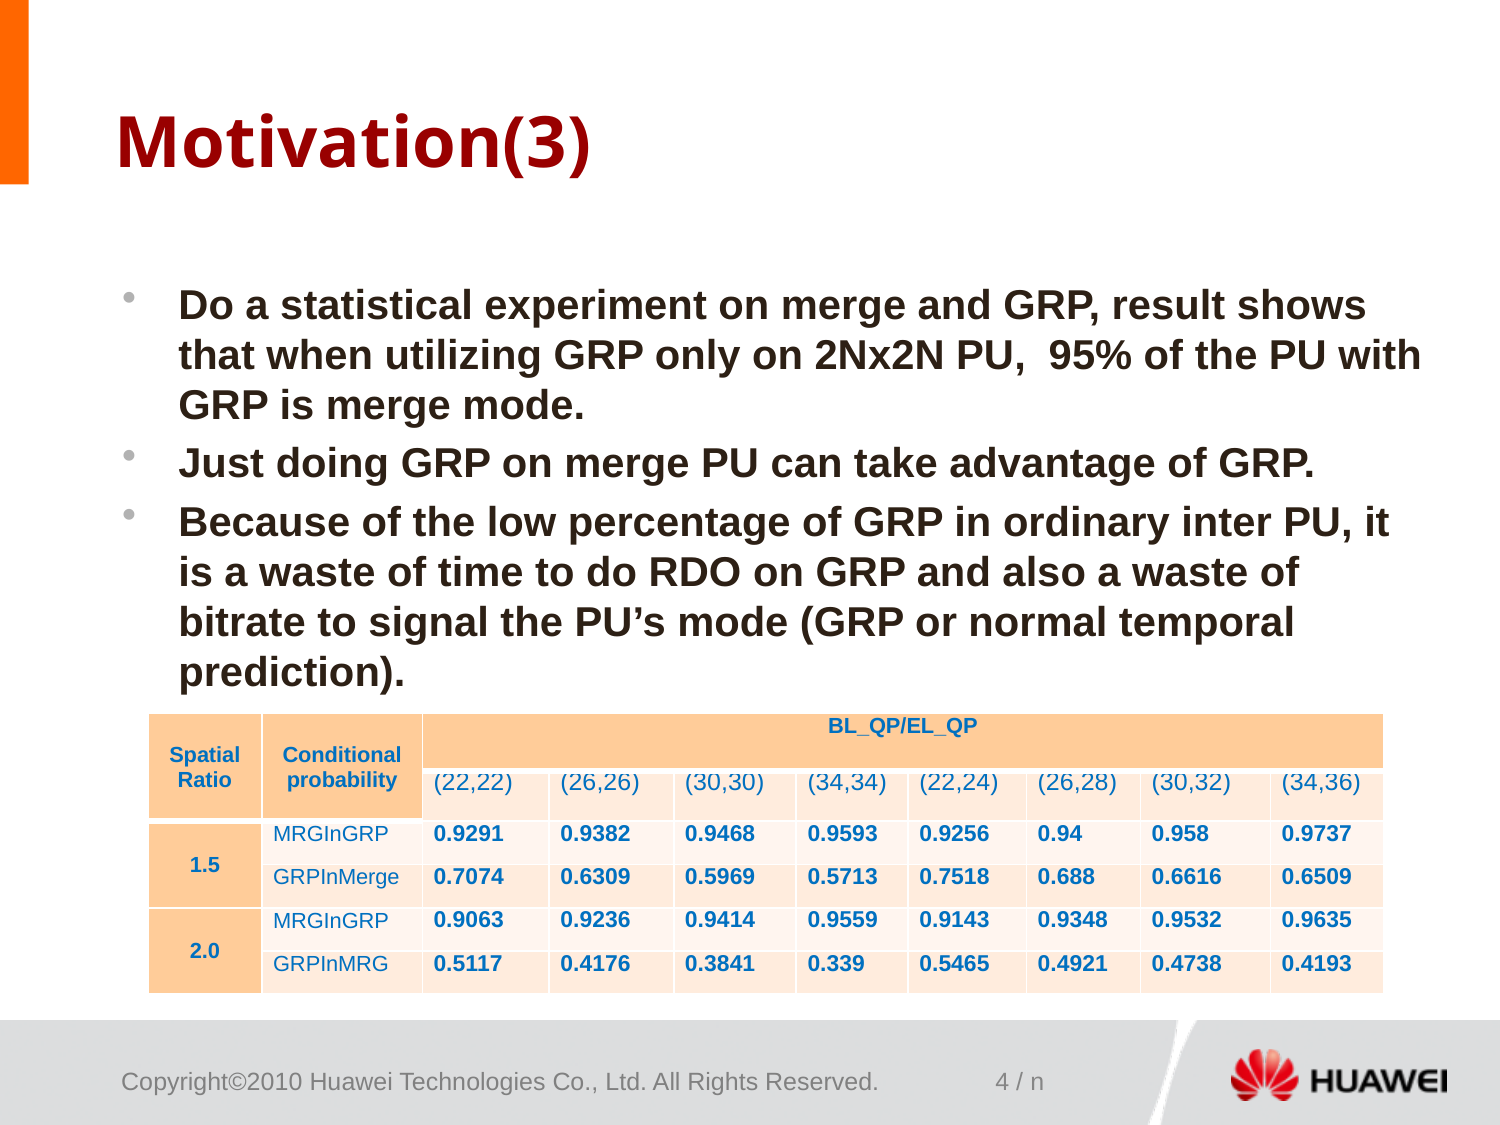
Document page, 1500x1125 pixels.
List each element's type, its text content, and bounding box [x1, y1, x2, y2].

table_cell 0.6309 [550, 865, 673, 907]
table_cell 0.9593 [797, 822, 907, 864]
table_cell 0.4738 [1141, 952, 1270, 993]
table_cell 2.0 [149, 909, 261, 993]
table_cell 0.9291 [423, 822, 548, 864]
table_cell MRGInGRP [263, 909, 422, 950]
table_cell 0.5117 [423, 952, 548, 993]
table_cell GRPInMRG [263, 952, 422, 993]
table_cell 0.9143 [909, 909, 1026, 950]
table_header BL_QP/EL_QP [423, 714, 1383, 768]
title Motivation(3) [99, 45, 1447, 233]
table_cell GRPInMerge [263, 865, 422, 907]
picture [0, 1020, 1500, 1125]
table_cell 0.4193 [1271, 952, 1383, 993]
table_cell 0.7518 [909, 865, 1026, 907]
table_cell 0.9414 [675, 909, 795, 950]
table_cell 0.9559 [797, 909, 907, 950]
table_cell 0.9635 [1271, 909, 1383, 950]
table_cell (22,22) [423, 774, 548, 820]
table_cell 0.7074 [423, 865, 548, 907]
table_cell MRGInGRP [263, 824, 422, 864]
table_cell 0.94 [1027, 822, 1140, 864]
table_cell 0.9348 [1027, 909, 1140, 950]
table_cell 0.9382 [550, 822, 673, 864]
table_cell 0.5969 [675, 865, 795, 907]
table_cell 0.9468 [675, 822, 795, 864]
table_cell 0.6616 [1141, 865, 1270, 907]
table_cell 0.339 [797, 952, 907, 993]
table_cell 0.4176 [550, 952, 673, 993]
table_cell 0.9737 [1271, 822, 1383, 864]
table_cell (34,36) [1271, 774, 1383, 820]
table_header Spatial Ratio [149, 714, 261, 818]
table_cell 0.958 [1141, 822, 1270, 864]
table_cell 1.5 [149, 824, 261, 907]
table_cell 0.688 [1027, 865, 1140, 907]
table_cell (26,28) [1027, 774, 1140, 820]
table_cell 0.6509 [1271, 865, 1383, 907]
table_cell 0.9063 [423, 909, 548, 950]
table_cell (34,34) [797, 774, 907, 820]
table_cell (30,32) [1141, 774, 1270, 820]
table_cell (26,26) [550, 774, 673, 820]
table_cell 0.9532 [1141, 909, 1270, 950]
table_header Conditional probability [263, 714, 422, 818]
table_cell 0.3841 [675, 952, 795, 993]
table_cell (22,24) [909, 774, 1026, 820]
table_cell 0.5465 [909, 952, 1026, 993]
table_cell 0.9256 [909, 822, 1026, 864]
table_cell 0.9236 [550, 909, 673, 950]
table_cell (30,30) [675, 774, 795, 820]
table_cell 0.5713 [797, 865, 907, 907]
table_cell 0.4921 [1027, 952, 1140, 993]
list Do a statistical experiment on merge and GRP, result shows that when utilizing GRP only on 2Nx2N PU, 95% of the PU with GRP is merge mode. Just doing GRP on merge PU can take advantage of GRP. Because of the low percentage of GRP in ordinary inter PU, it is a waste of time to do RDO on GRP and also a waste of bitrate to signal the PU’s mode (GRP or normal temporal prediction). [107, 270, 1447, 947]
